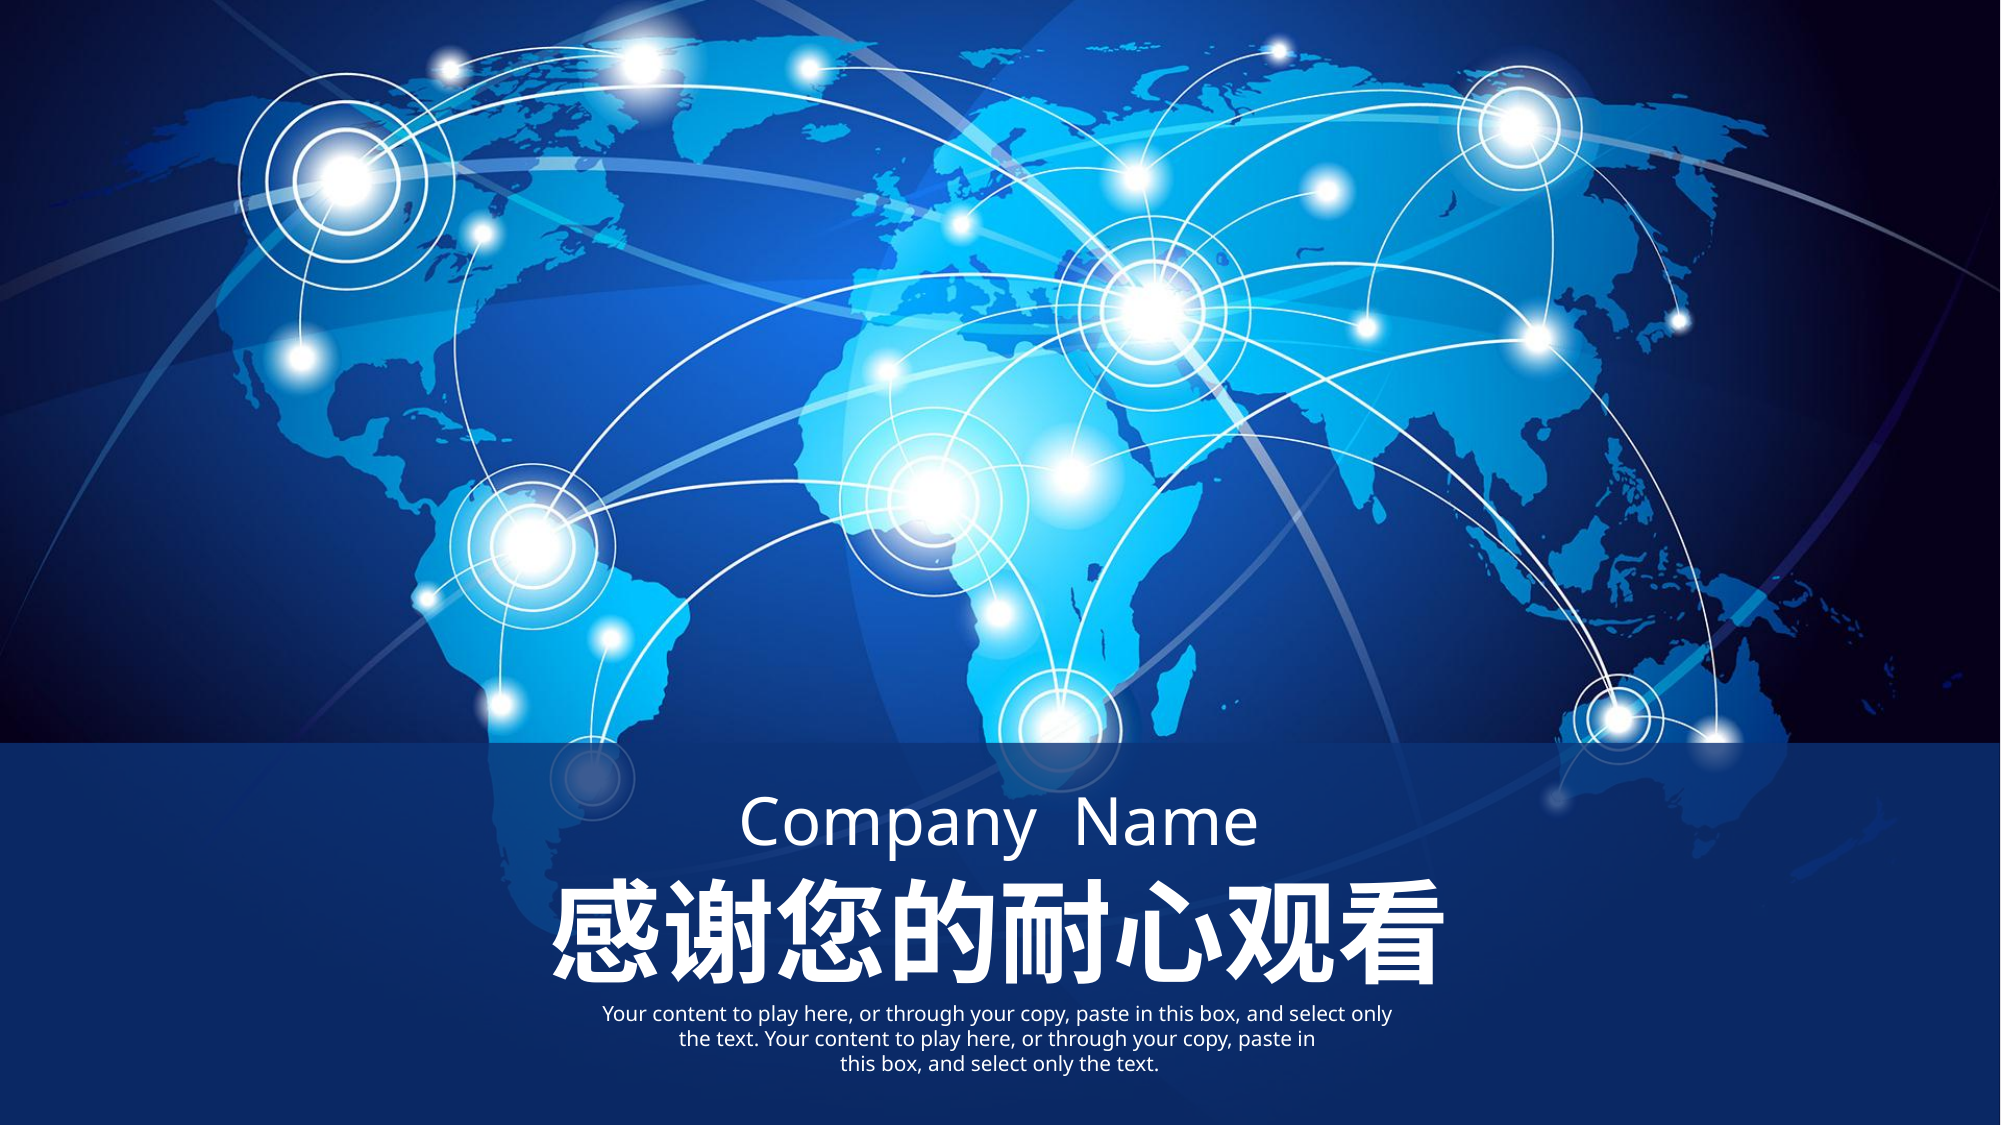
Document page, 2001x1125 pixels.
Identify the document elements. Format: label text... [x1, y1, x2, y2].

text_box 感谢您的耐心观看 [529, 852, 1471, 1008]
text_box Company Name [718, 768, 1281, 852]
text_box [0, 742, 2000, 1125]
picture [0, 0, 2001, 1125]
text_box Your content to play here, or through your copy, paste in this box, and select only the text. Your content to play here, or through your copy, paste in this box, and select only the text. [551, 993, 1449, 1083]
